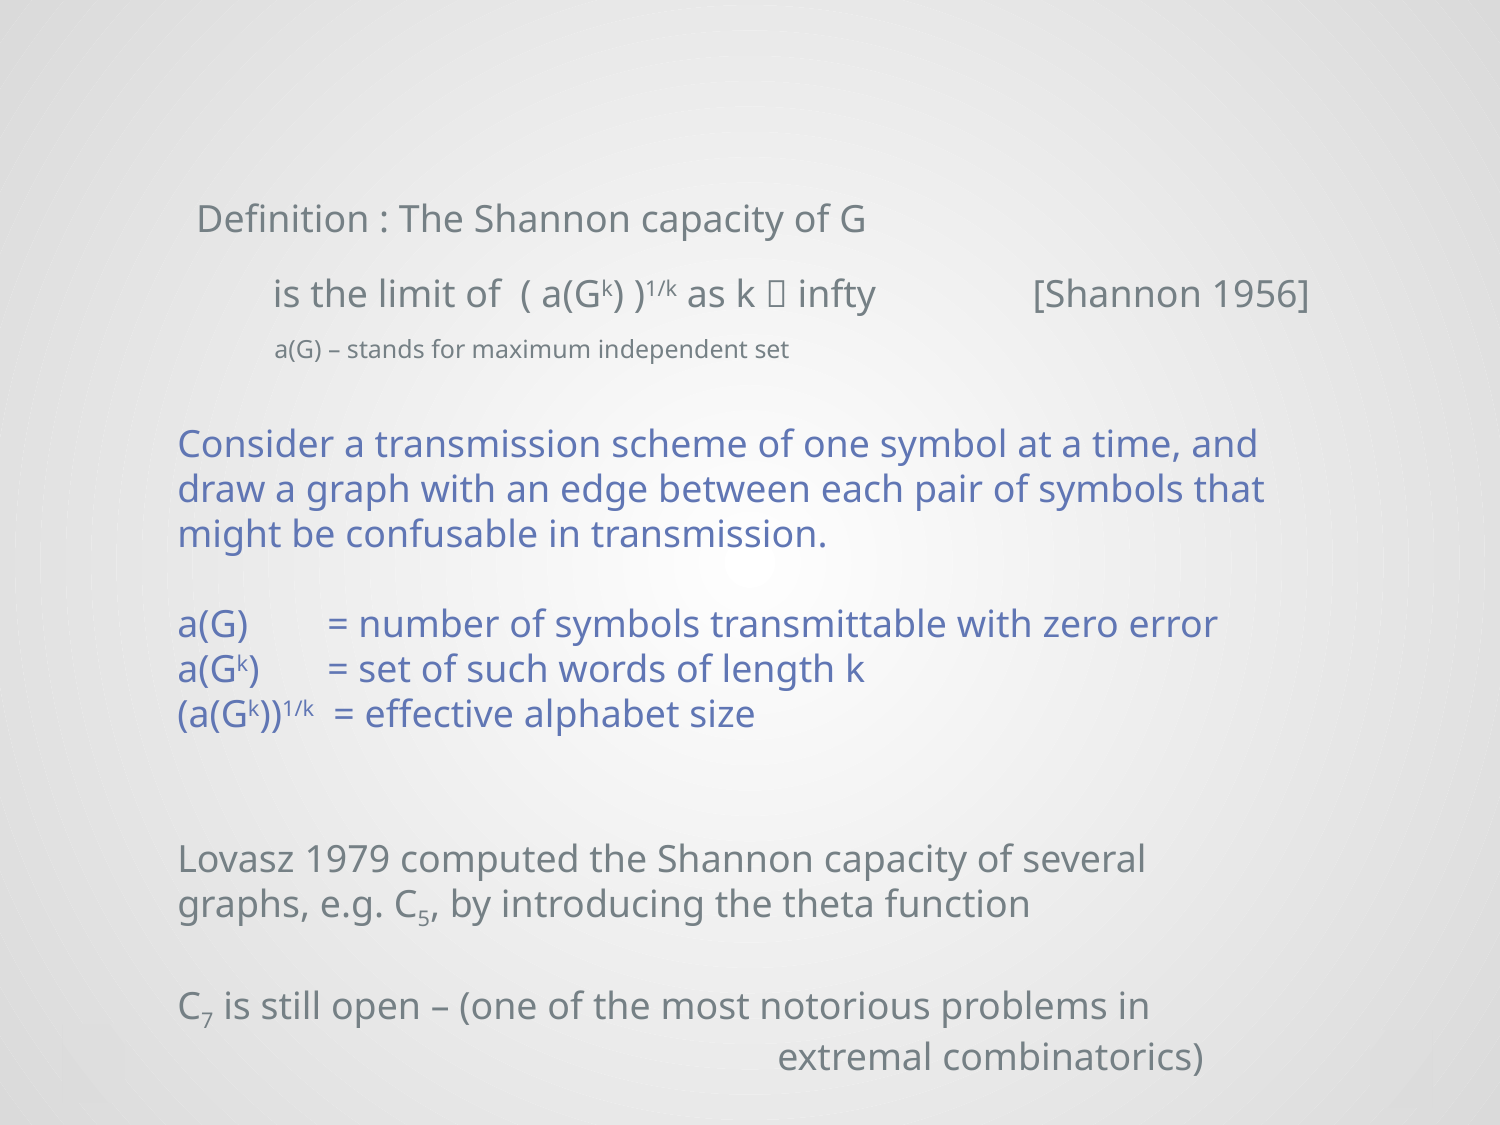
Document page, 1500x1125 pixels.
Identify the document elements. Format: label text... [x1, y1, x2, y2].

text_box is the limit of ( a(Gk) )1/k as k  infty [Shannon 1956] [258, 262, 1335, 323]
text_box Consider a transmission scheme of one symbol at a time, and draw a graph with an edge between each pair of symbols that might be confusable in transmission. a(G) = number of symbols transmittable with zero error a(Gk) = set of such words of length k (a(Gk))1/k = effective alphabet size [162, 412, 1300, 743]
text_box Definition : The Shannon capacity of G [181, 187, 892, 248]
text_box Lovasz 1979 computed the Shannon capacity of several graphs, e.g. C5, by introducing the theta function C7 is still open – (one of the most notorious problems in extremal combinatorics) [162, 827, 1263, 1086]
text_box a(G) – stands for maximum independent set [259, 326, 806, 371]
